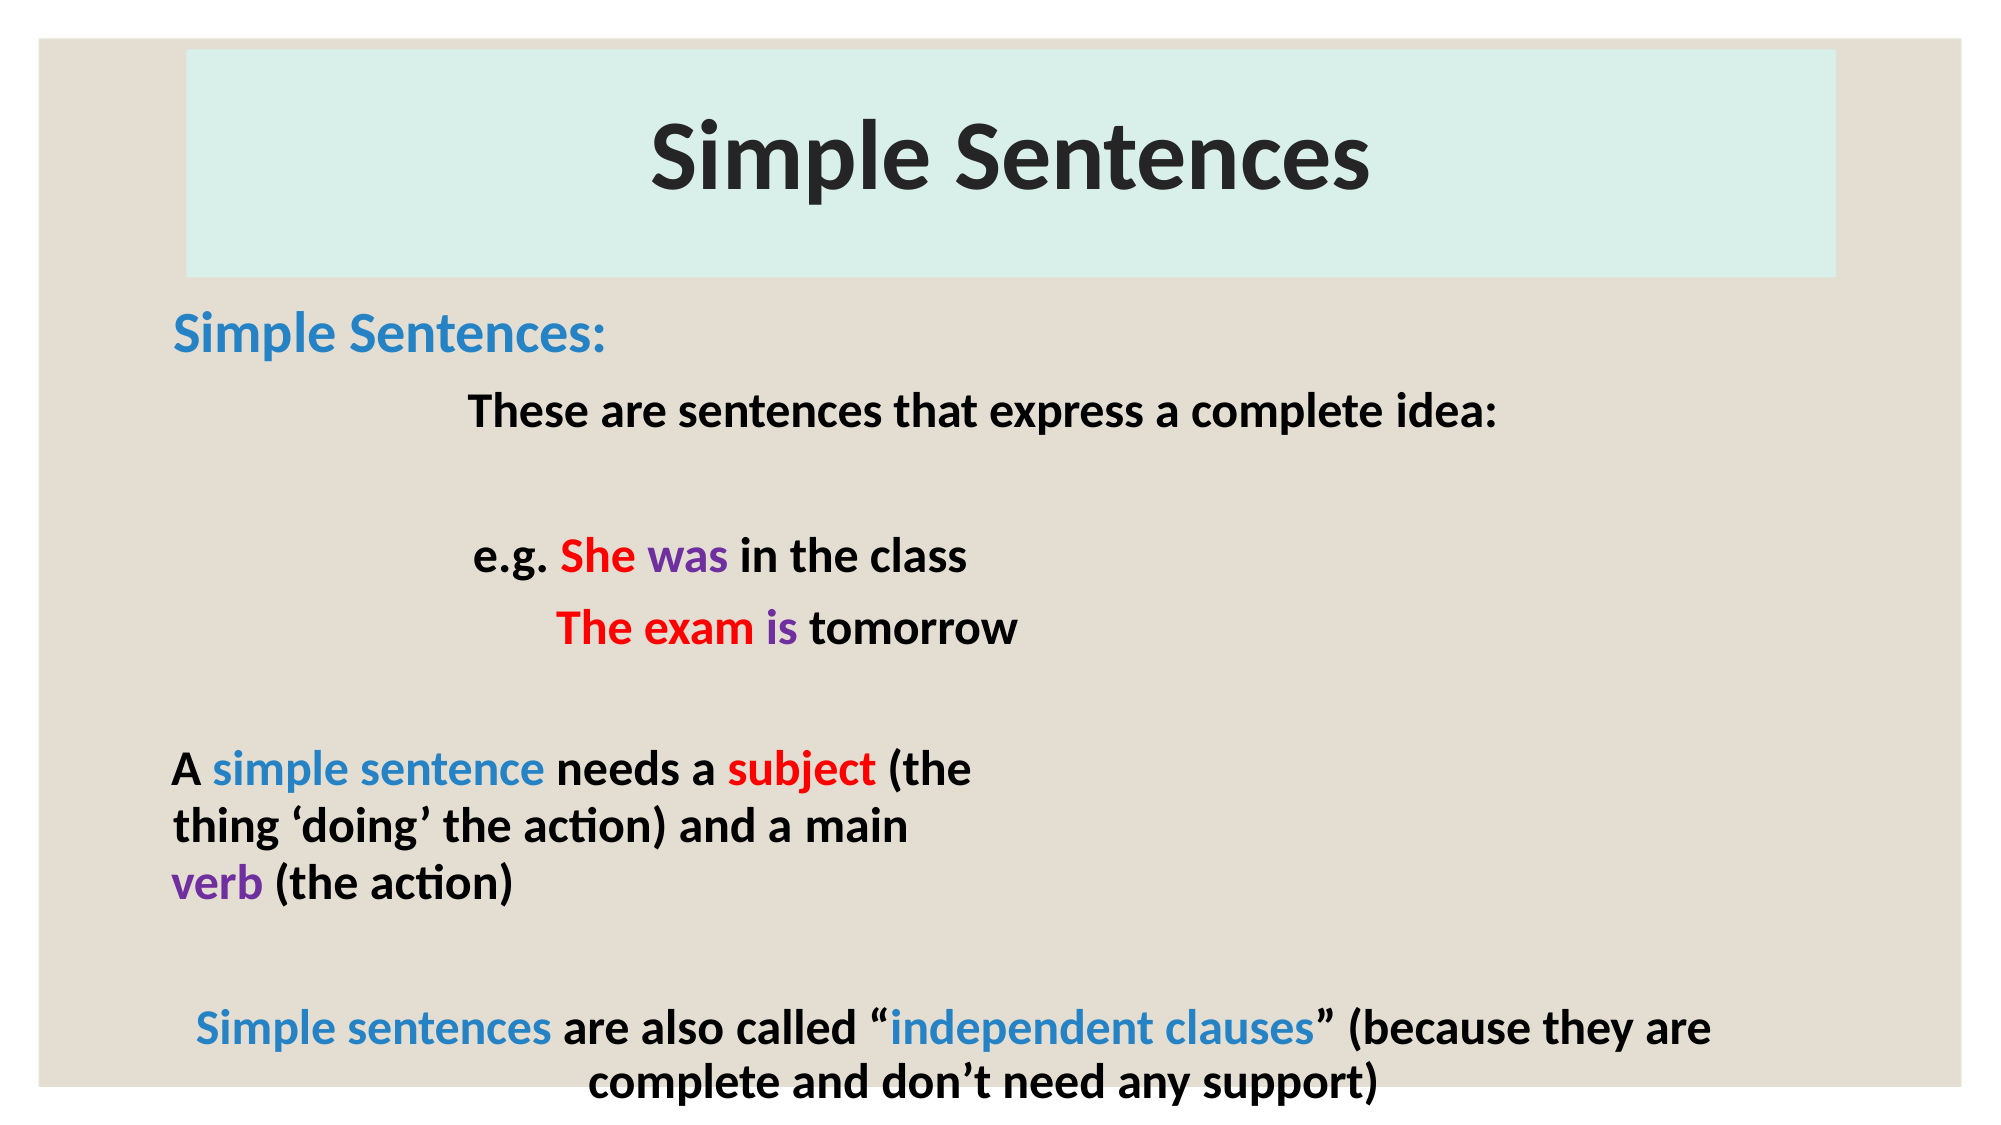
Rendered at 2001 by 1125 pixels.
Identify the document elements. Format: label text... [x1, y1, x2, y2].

title Simple Sentences [186, 49, 1837, 278]
text_box Simple Sentences: These are sentences that express a complete idea: e.g. She was in the class The exam is tomorrow A simple sentence needs a subject (the thing ‘doing’ the action) and a main verb (the action) Simple sentences are also called “independent clauses” (because they are complete and don’t need any support) [170, 277, 1749, 1109]
picture [38, 38, 1962, 1087]
